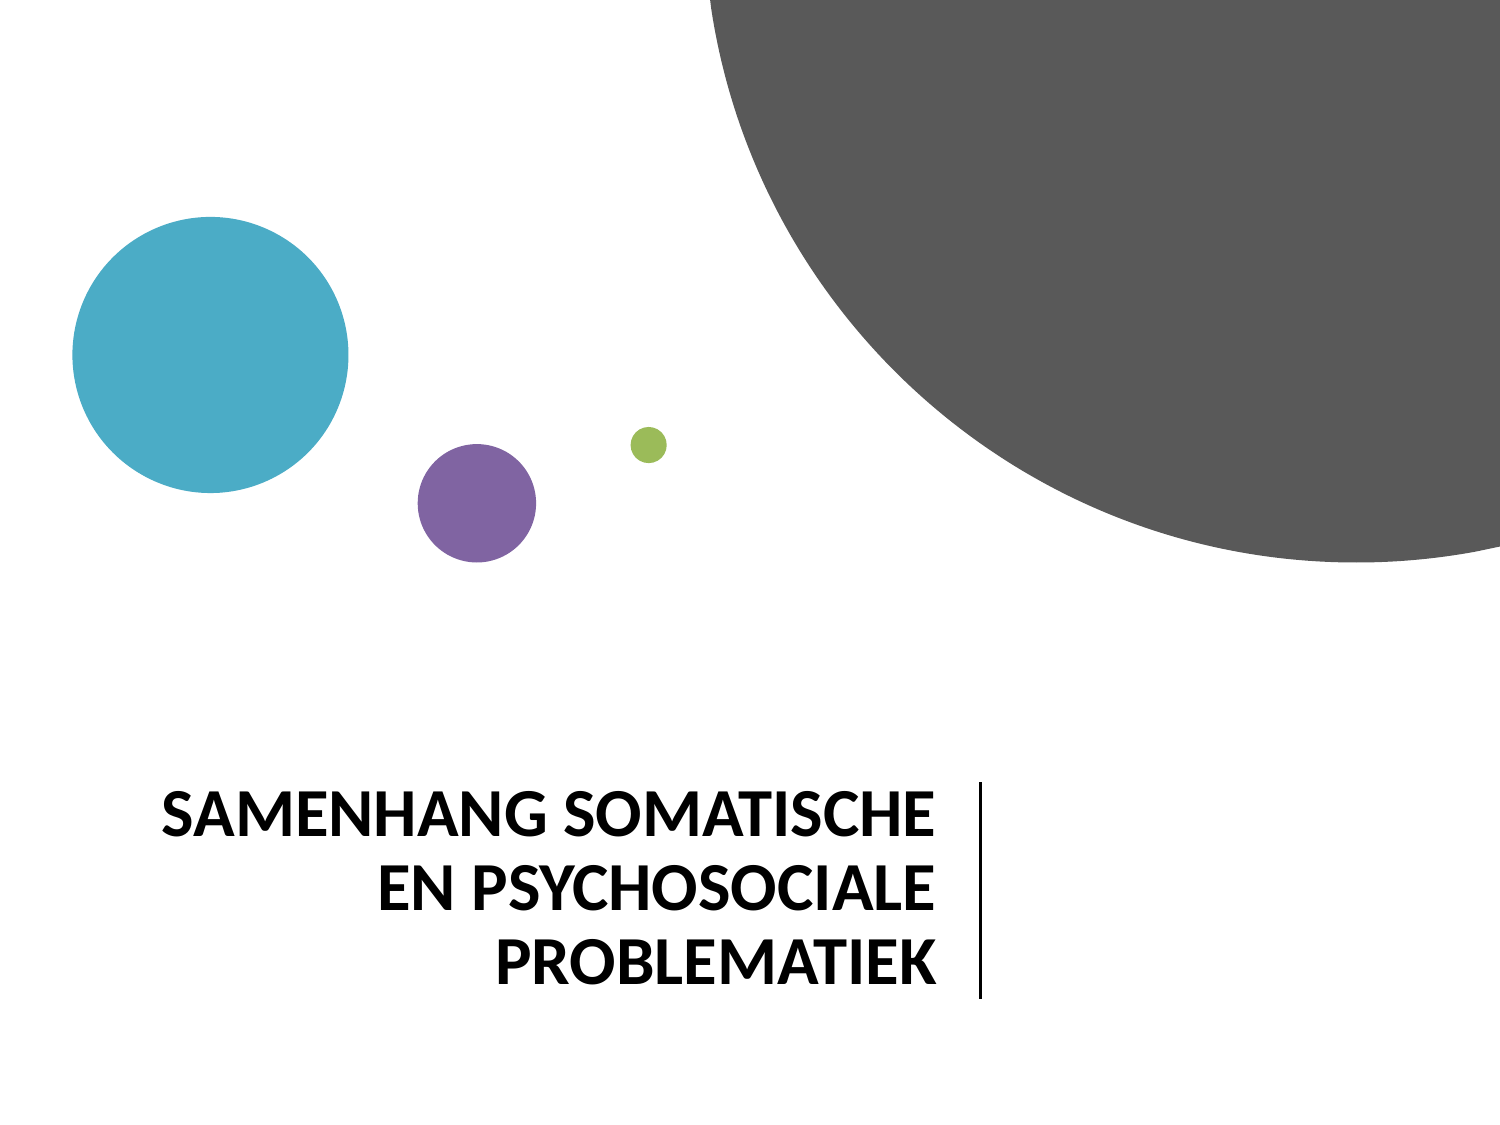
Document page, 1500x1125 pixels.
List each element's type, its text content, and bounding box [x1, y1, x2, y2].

title Samenhang somatische en psychosociale problematiek [103, 747, 952, 1030]
text_box [708, 0, 1500, 565]
text_box [415, 441, 539, 565]
text_box [70, 214, 351, 496]
text_box [0, 0, 1500, 1125]
text_box [628, 424, 669, 466]
